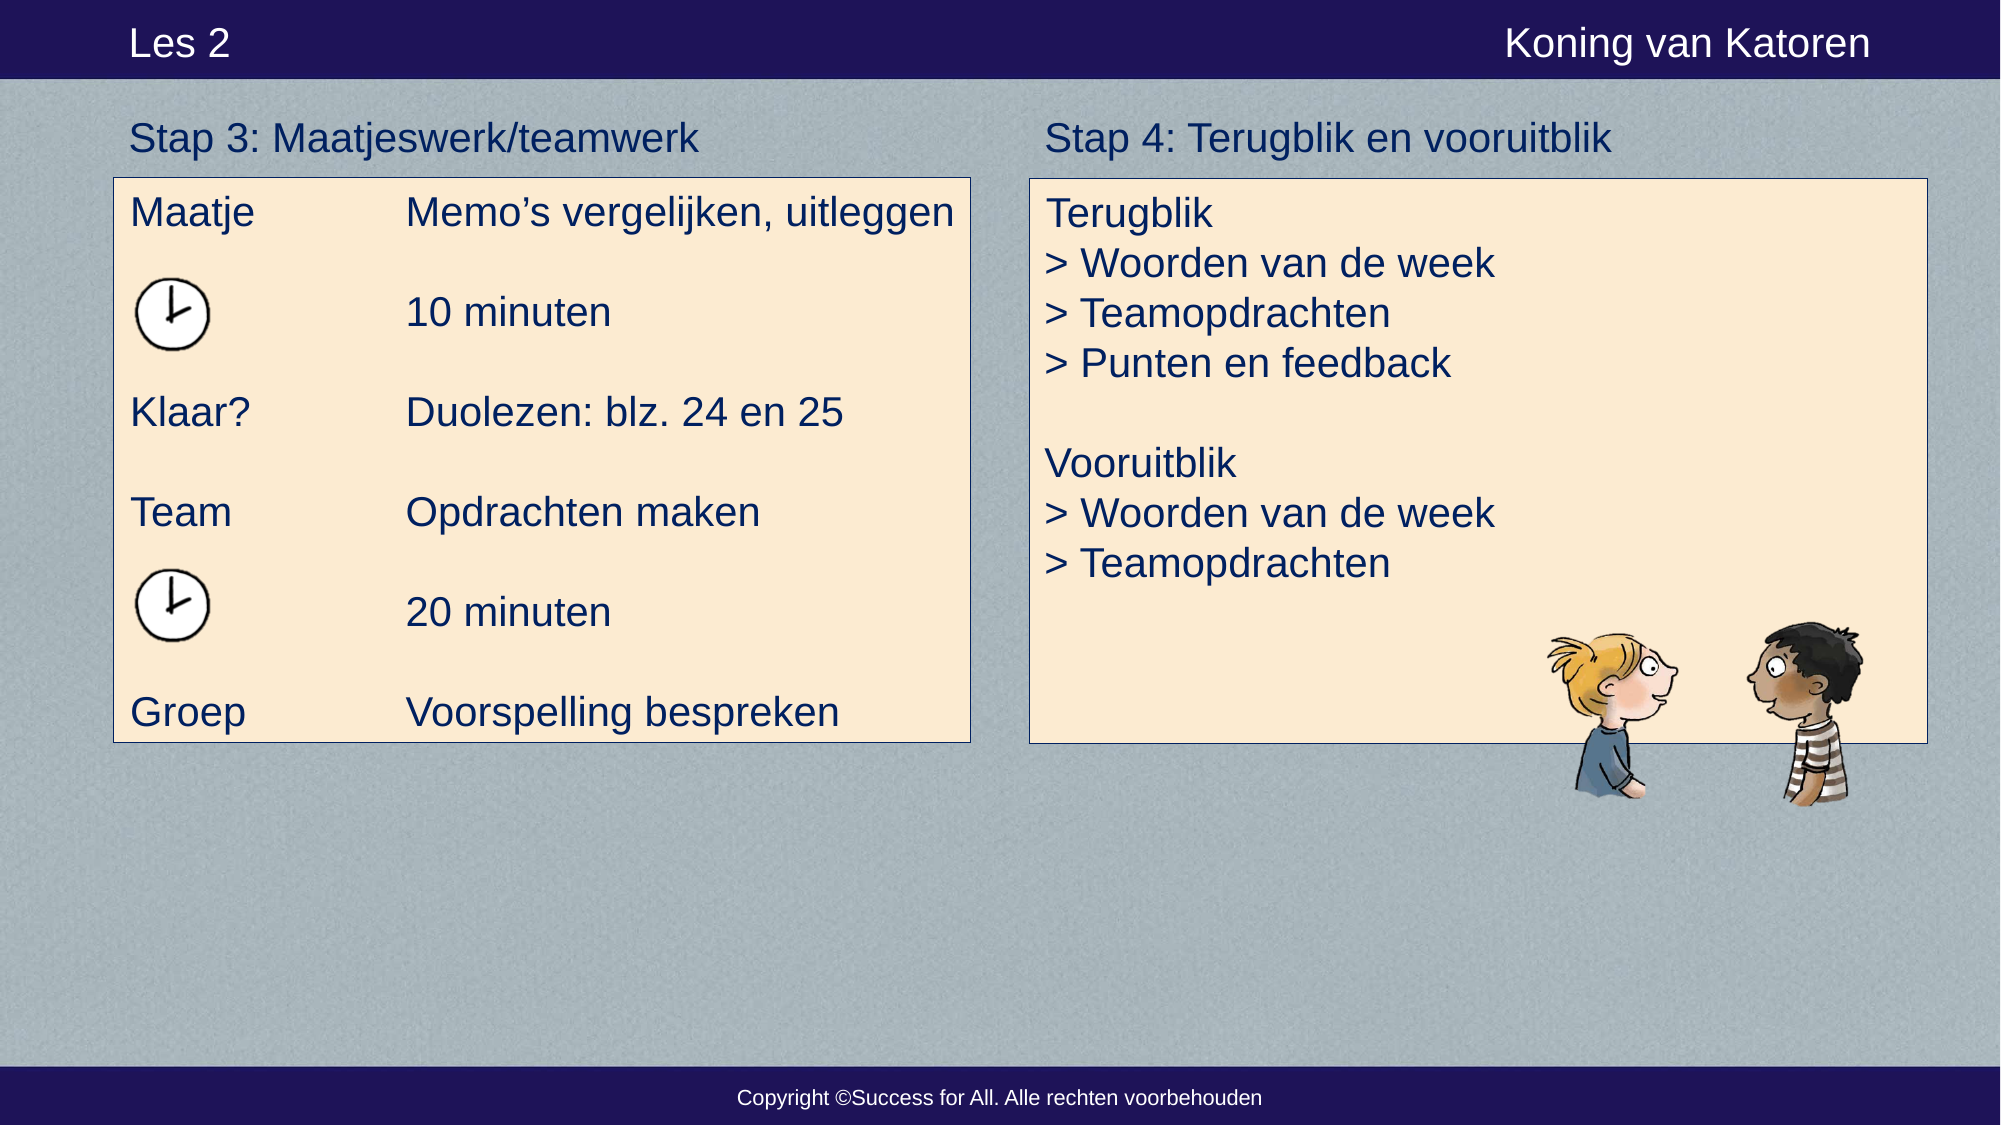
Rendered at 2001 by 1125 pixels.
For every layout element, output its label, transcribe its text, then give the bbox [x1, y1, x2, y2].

picture [0, 0, 2001, 1125]
text_box Copyright ©Success for All. Alle rechten voorbehouden [0, 1076, 2000, 1125]
text_box Stap 3: Maatjeswerk/teamwerk [114, 103, 907, 169]
text_box Stap 4: Terugblik en vooruitblik [1029, 103, 1822, 169]
text_box Maatje Memo’s vergelijken, uitleggen 10 minuten Klaar? Duolezen: blz. 24 en 25 Team Opdrachten maken 20 minuten Groep Voorspelling bespreken [113, 177, 971, 743]
text_box Terugblik > Woorden van de week > Teamopdrachten > Punten en feedback Vooruitblik > Woorden van de week > Teamopdrachten [1029, 178, 1928, 744]
text_box Les 2 [114, 8, 354, 73]
text_box Koning van Katoren [999, 8, 1886, 73]
